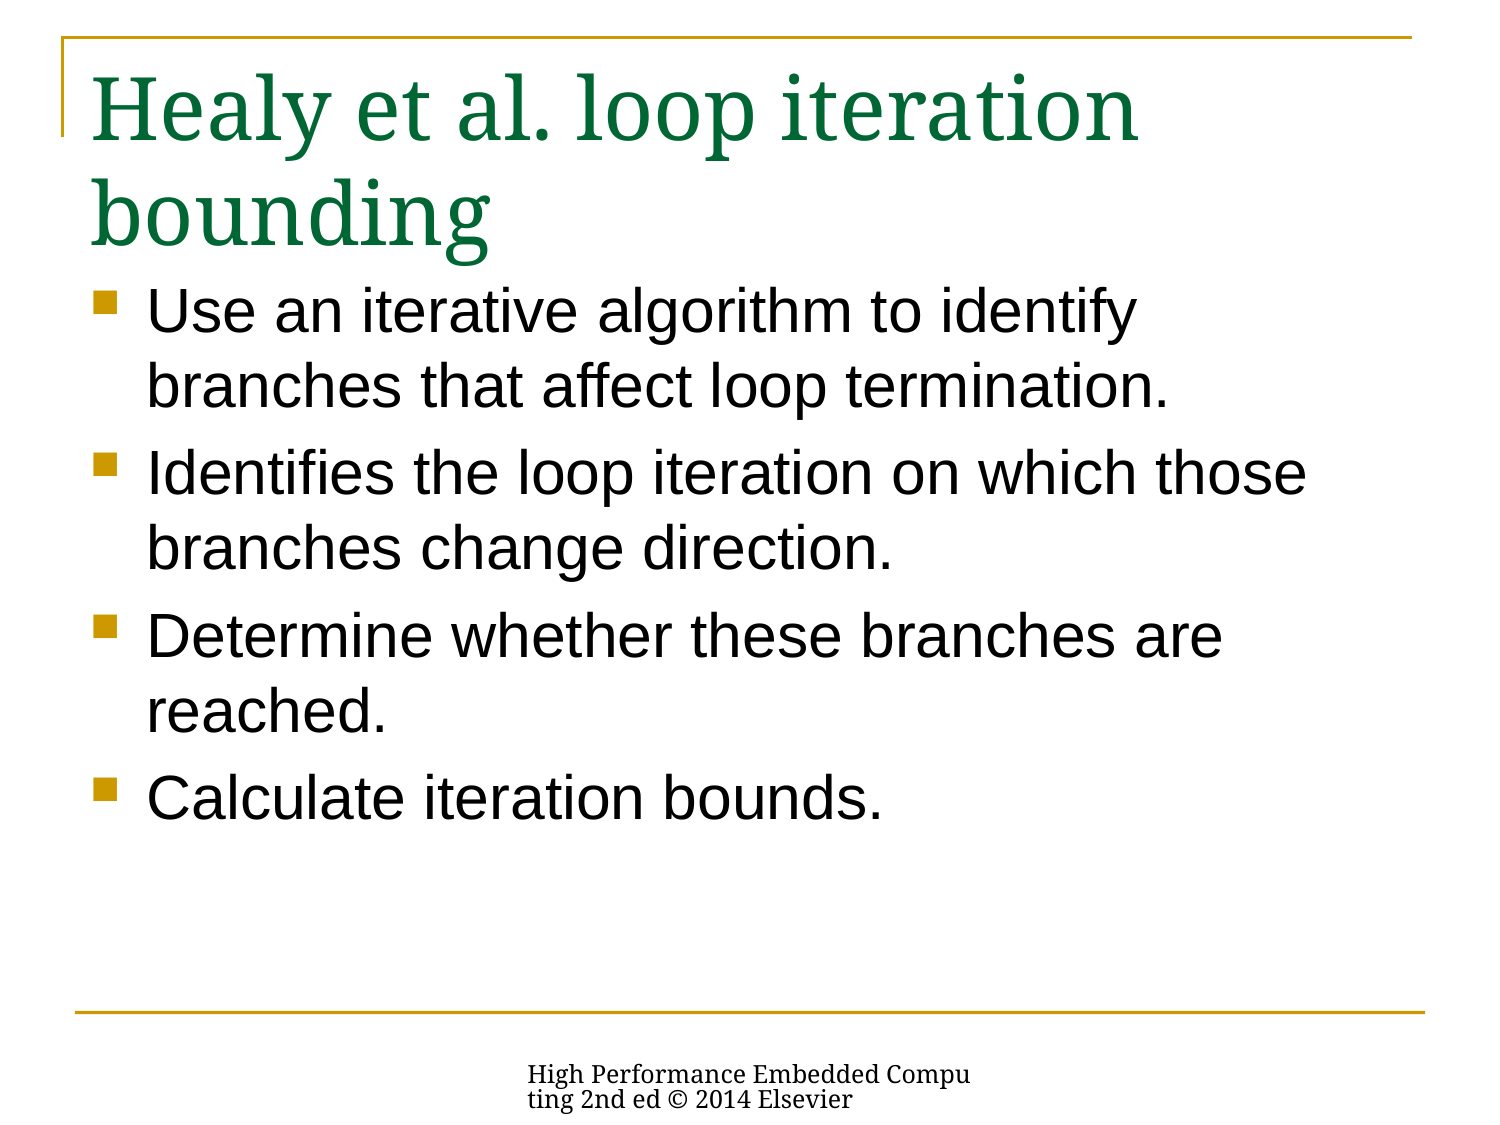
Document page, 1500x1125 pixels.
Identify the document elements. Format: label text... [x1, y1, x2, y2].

list Use an iterative algorithm to identify branches that affect loop termination. Identifies the loop iteration on which those branches change direction. Determine whether these branches are reached. Calculate iteration bounds. [75, 262, 1425, 1006]
footer High Performance Embedded Computing 2nd ed © 2014 Elsevier [512, 1025, 988, 1100]
title Healy et al. loop iteration bounding [75, 45, 1425, 233]
